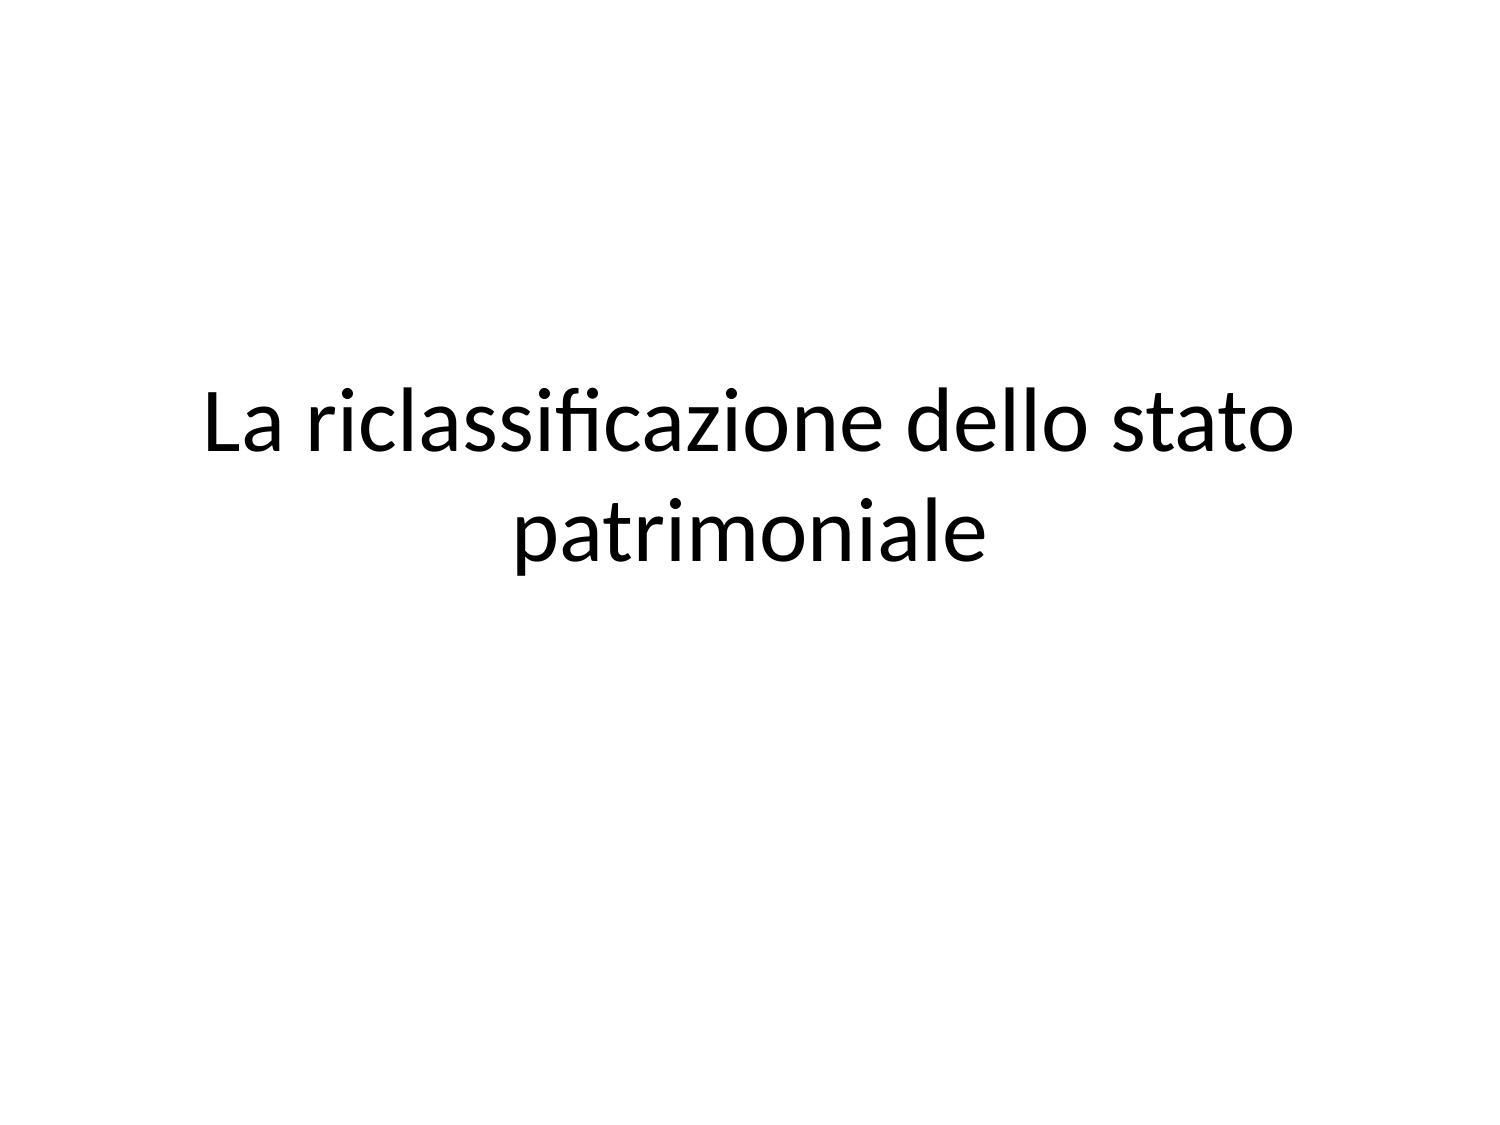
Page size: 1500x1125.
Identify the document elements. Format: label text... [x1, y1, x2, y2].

title La riclassificazione dello stato patrimoniale [112, 349, 1388, 591]
